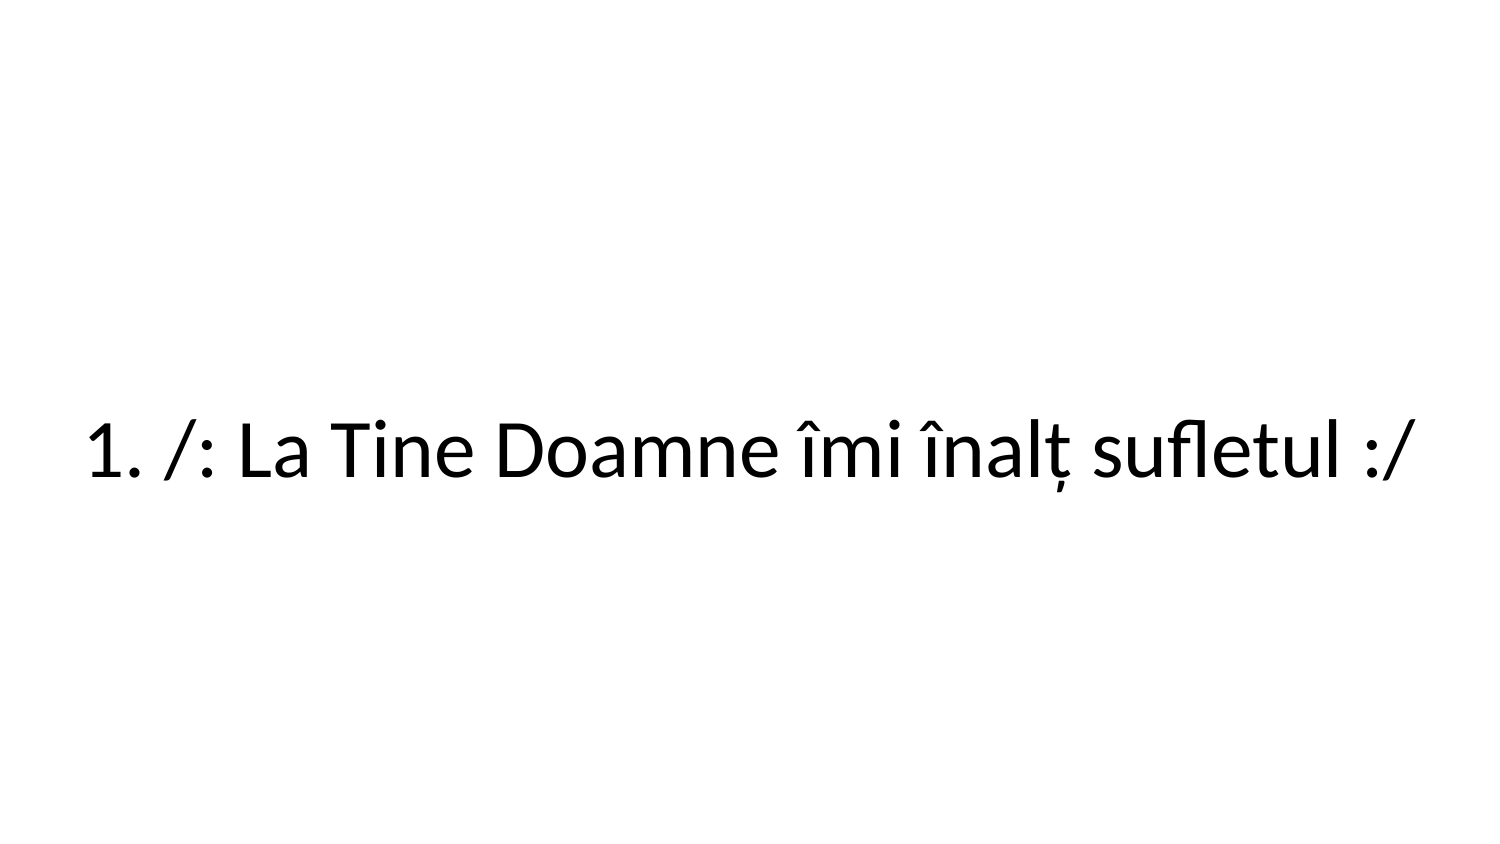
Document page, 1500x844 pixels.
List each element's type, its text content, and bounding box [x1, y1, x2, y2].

text_box 1. /: La Tine Doamne îmi înalț sufletul :/ [67, 341, 1433, 502]
